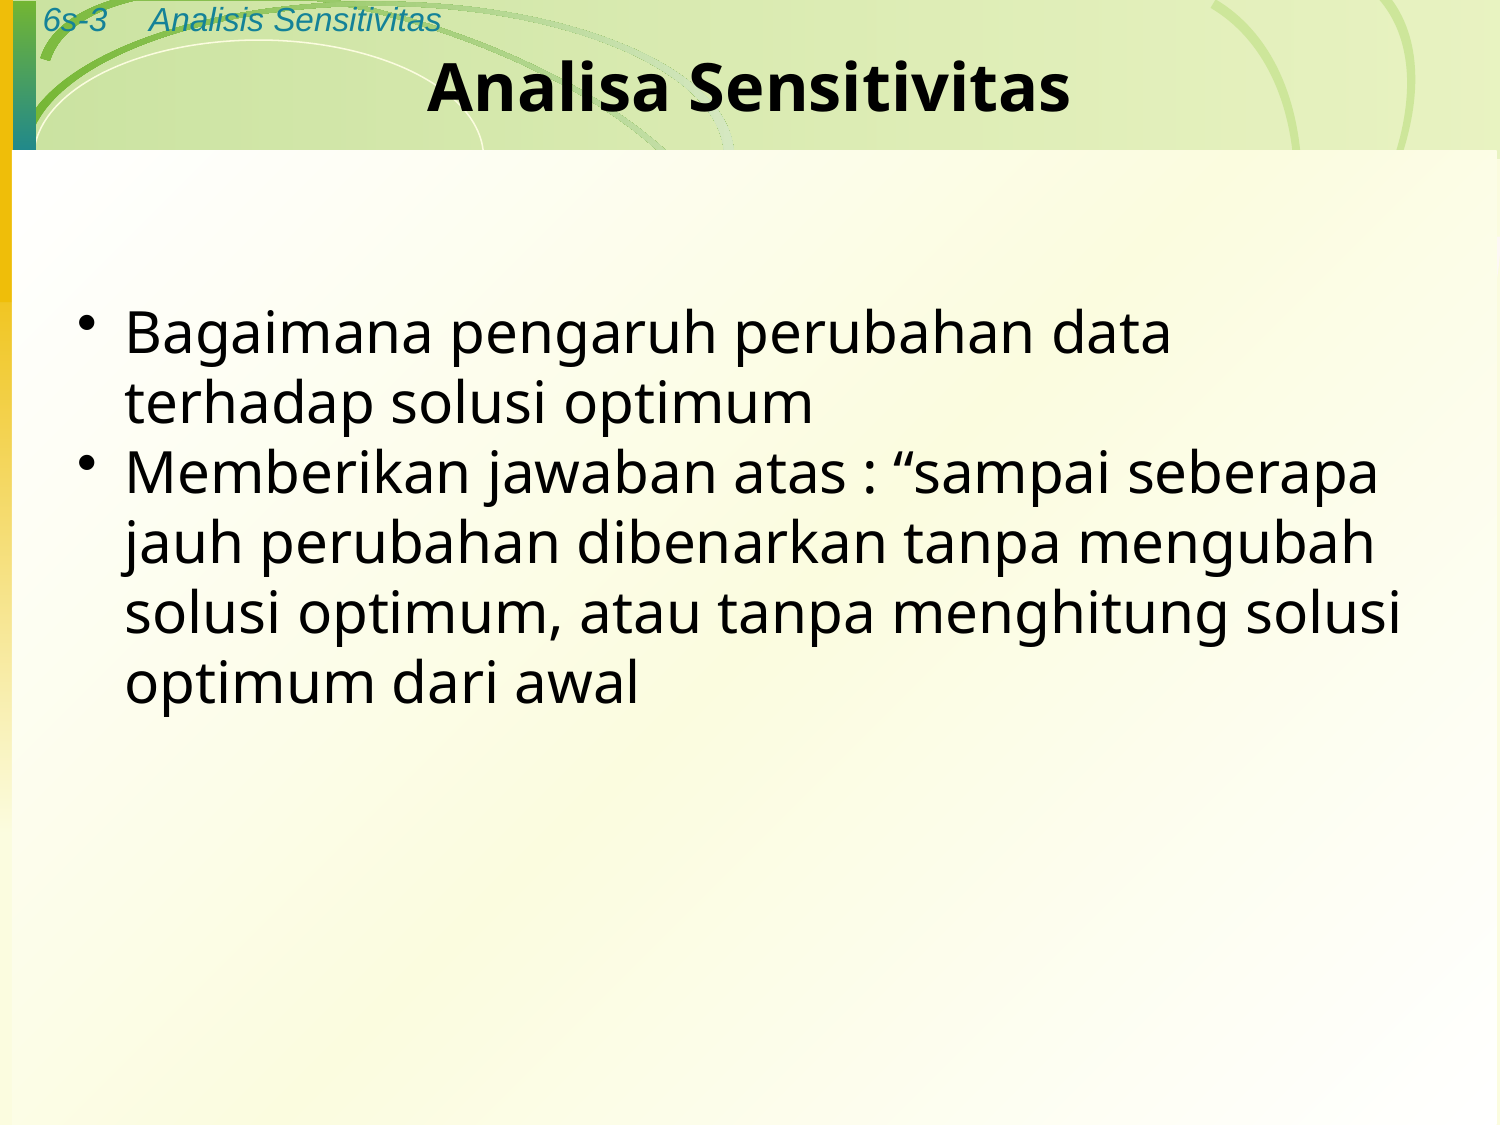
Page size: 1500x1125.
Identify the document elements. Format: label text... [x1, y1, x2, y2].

text_box Bagaimana pengaruh perubahan data terhadap solusi optimum Memberikan jawaban atas : “sampai seberapa jauh perubahan dibenarkan tanpa mengubah solusi optimum, atau tanpa menghitung solusi optimum dari awal [62, 287, 1425, 875]
title Analisa Sensitivitas [0, 9, 1500, 161]
